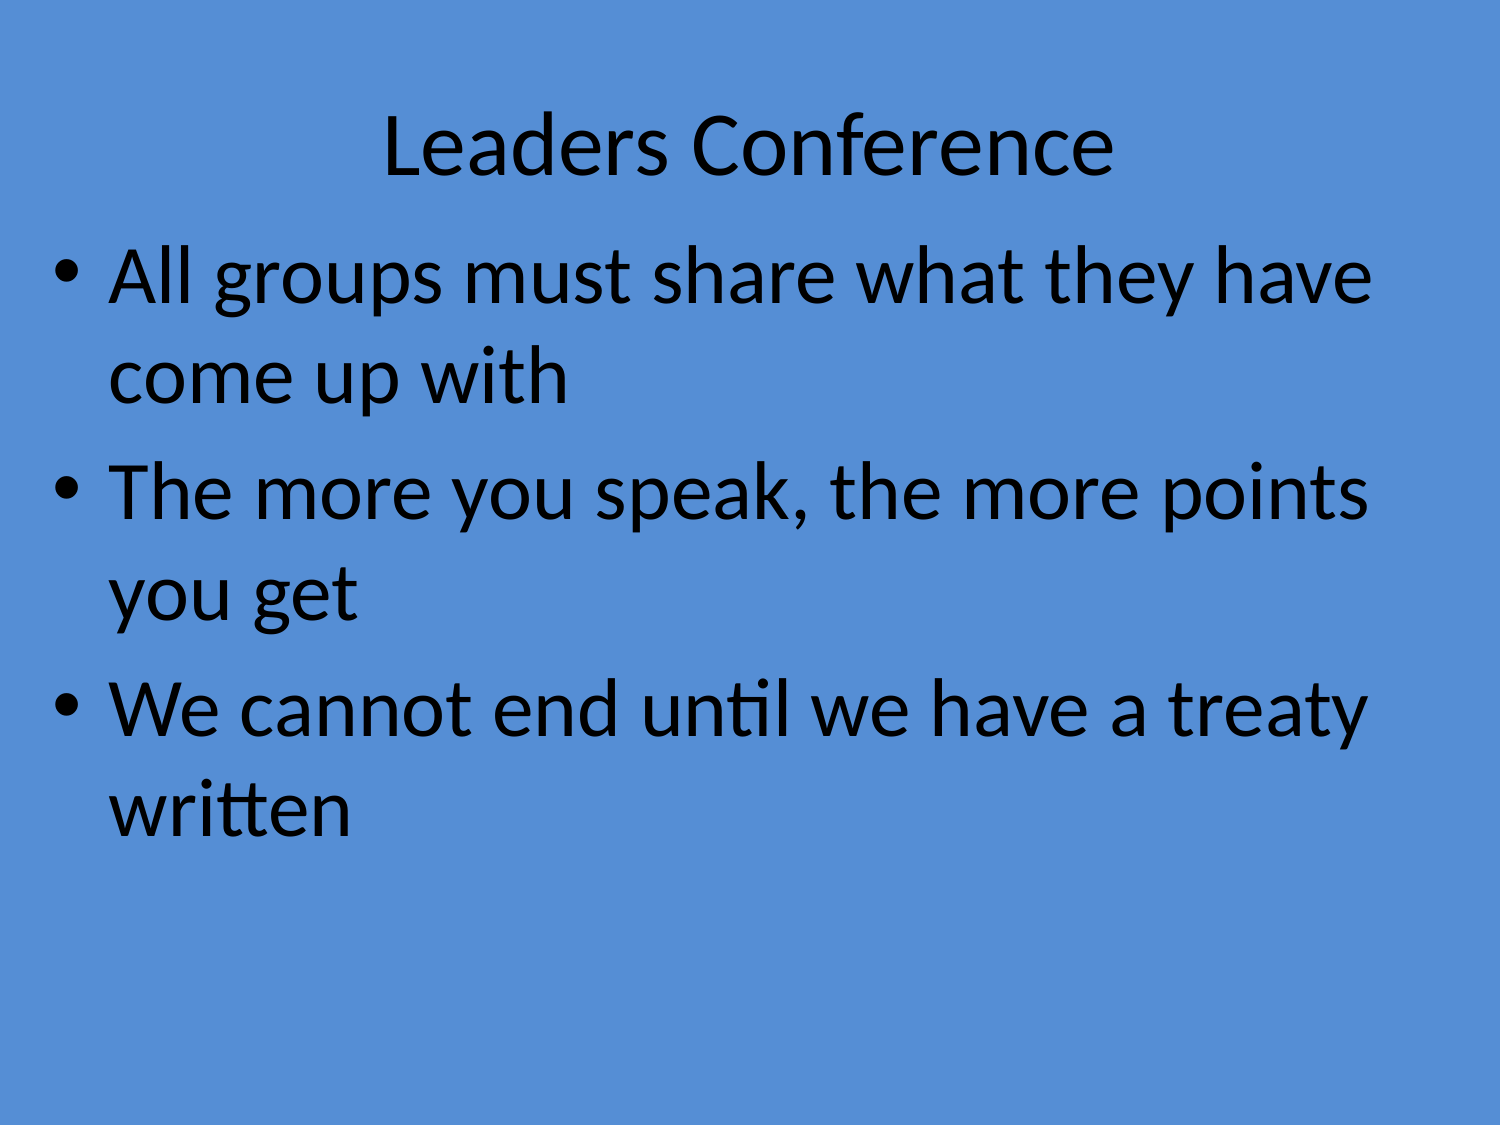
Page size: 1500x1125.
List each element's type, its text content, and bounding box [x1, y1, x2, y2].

list All groups must share what they have come up with The more you speak, the more points you get We cannot end until we have a treaty written [37, 212, 1463, 1038]
title Leaders Conference [75, 45, 1425, 212]
